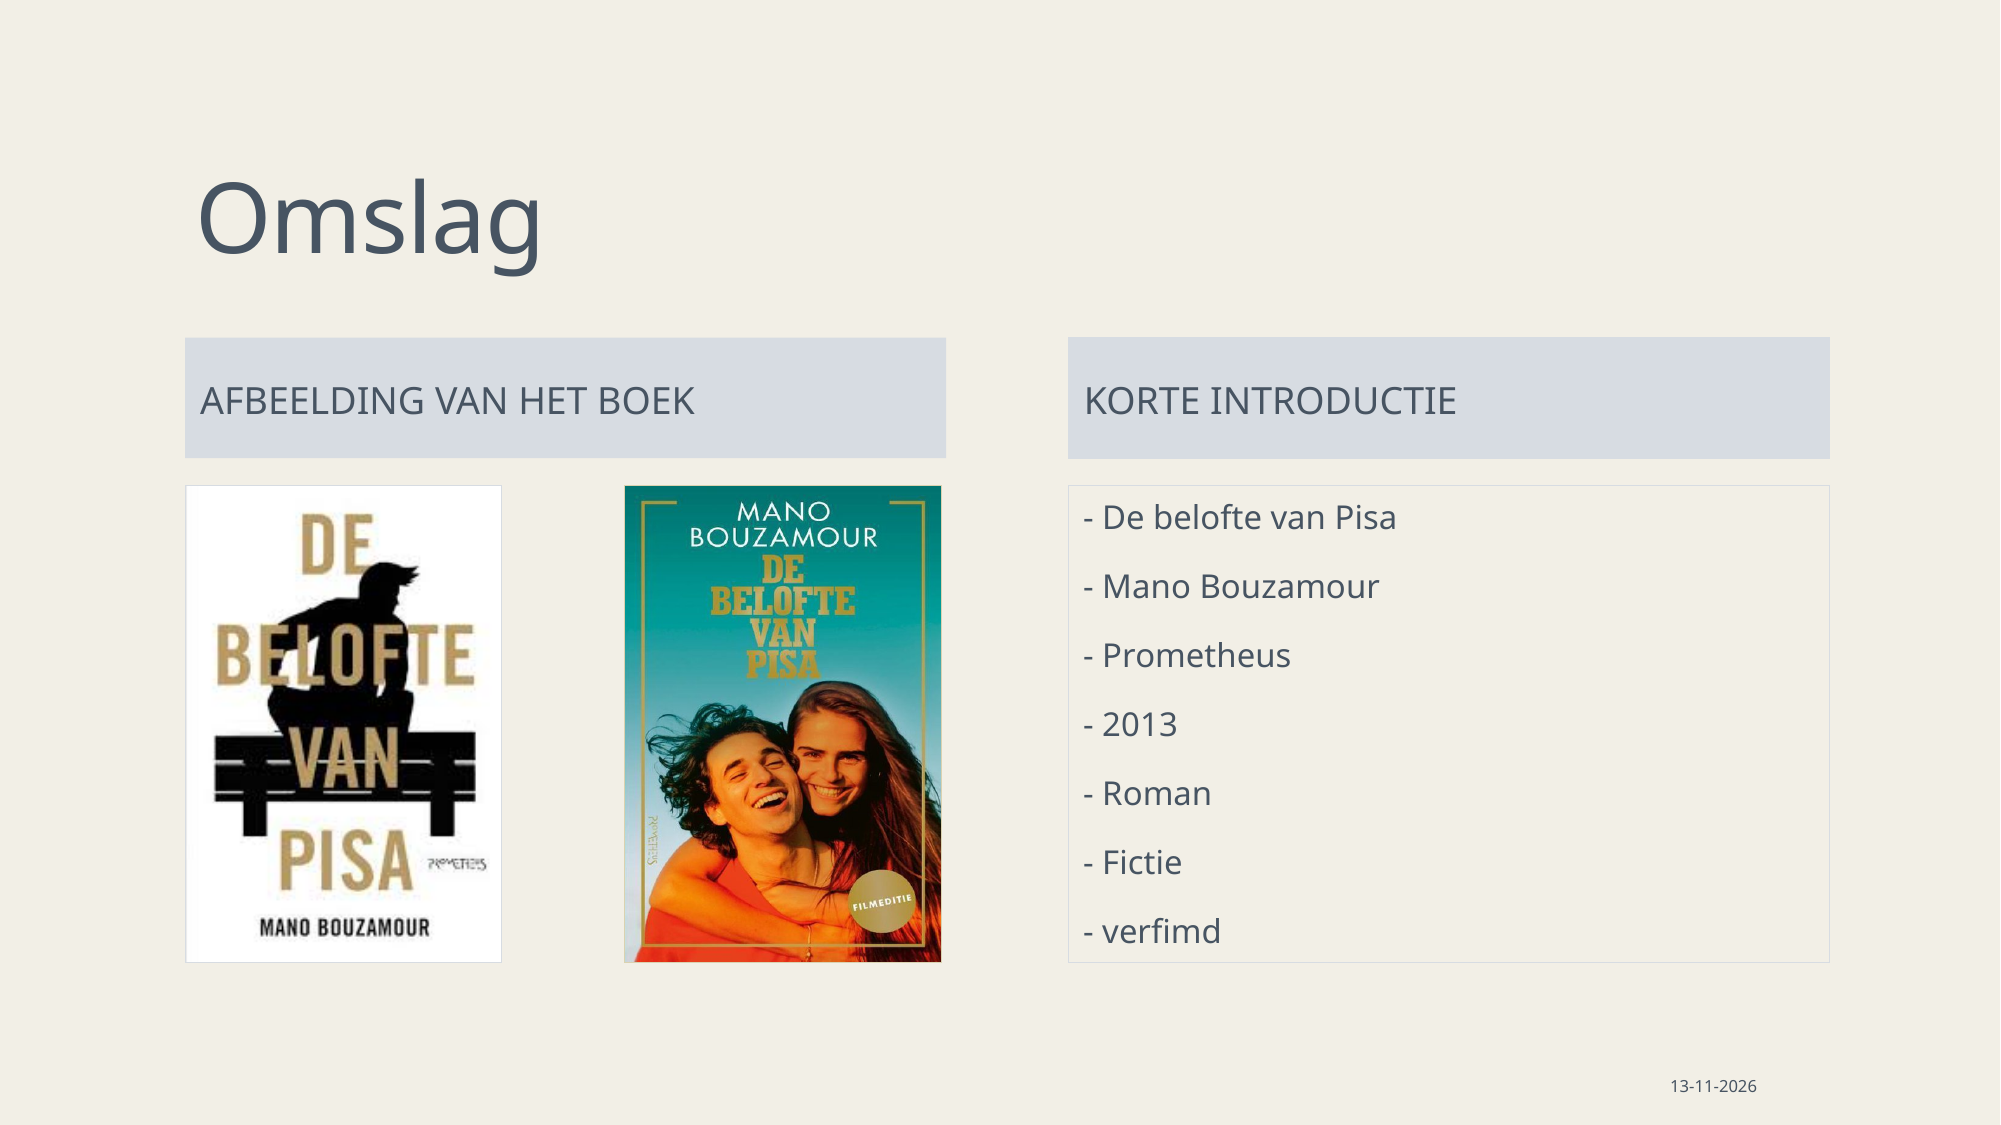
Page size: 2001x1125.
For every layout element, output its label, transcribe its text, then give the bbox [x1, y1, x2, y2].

list AFBEELDING VAN HET BOEK [185, 337, 947, 459]
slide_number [1348, 1057, 1773, 1118]
title Omslag [180, 44, 1830, 283]
picture [623, 484, 942, 964]
picture [184, 484, 503, 964]
list KORTE INTRODUCTIE [1068, 337, 1830, 459]
list - De belofte van Pisa - Mano Bouzamour - Prometheus - 2013 - Roman - Fictie - verfimd [1068, 485, 1830, 963]
